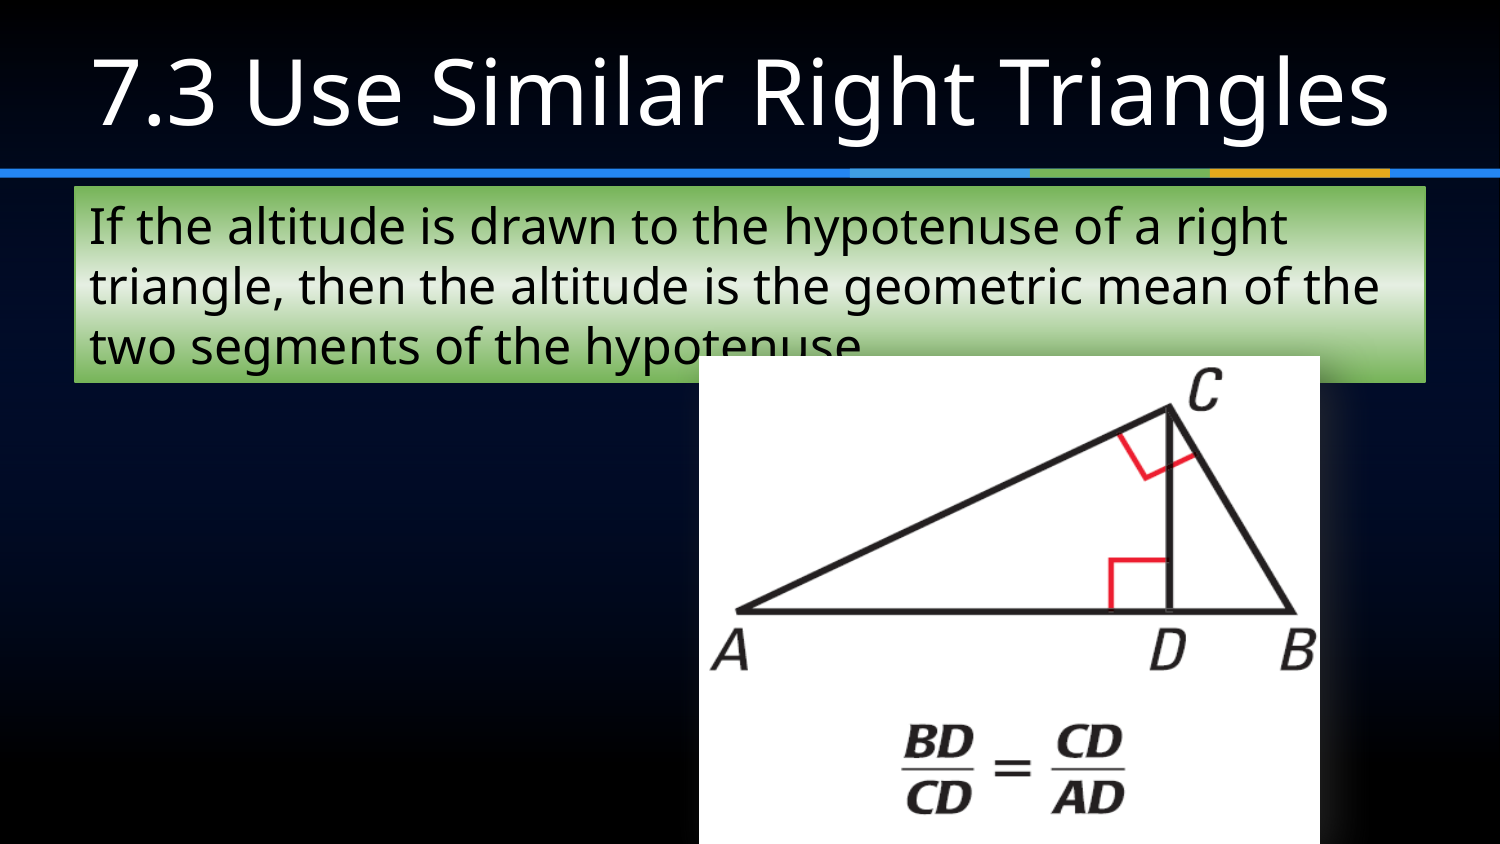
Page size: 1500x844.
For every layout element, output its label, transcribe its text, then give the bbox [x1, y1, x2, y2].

text_box If the altitude is drawn to the hypotenuse of a right triangle, then the altitude is the geometric mean of the two segments of the hypotenuse. [74, 186, 1426, 383]
title 7.3 Use Similar Right Triangles [75, 18, 1425, 160]
picture [699, 356, 1321, 844]
